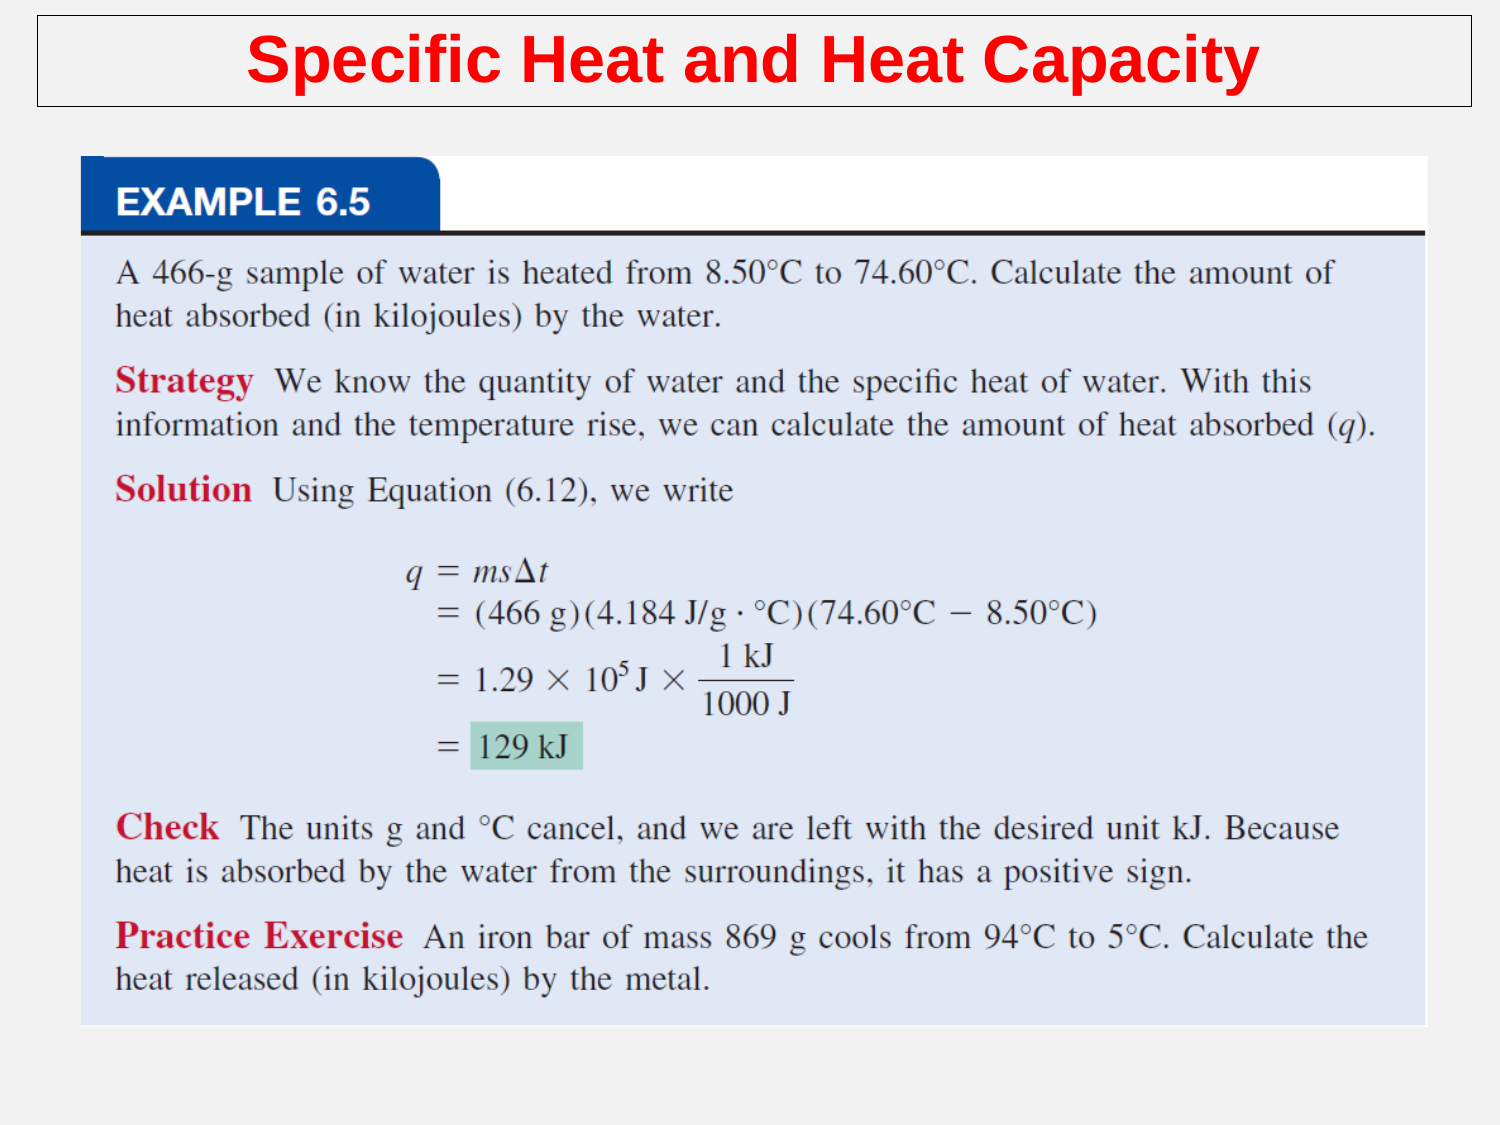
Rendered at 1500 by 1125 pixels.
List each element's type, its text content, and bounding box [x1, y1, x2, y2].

title Specific Heat and Heat Capacity [37, 15, 1472, 107]
picture [80, 156, 1428, 1027]
